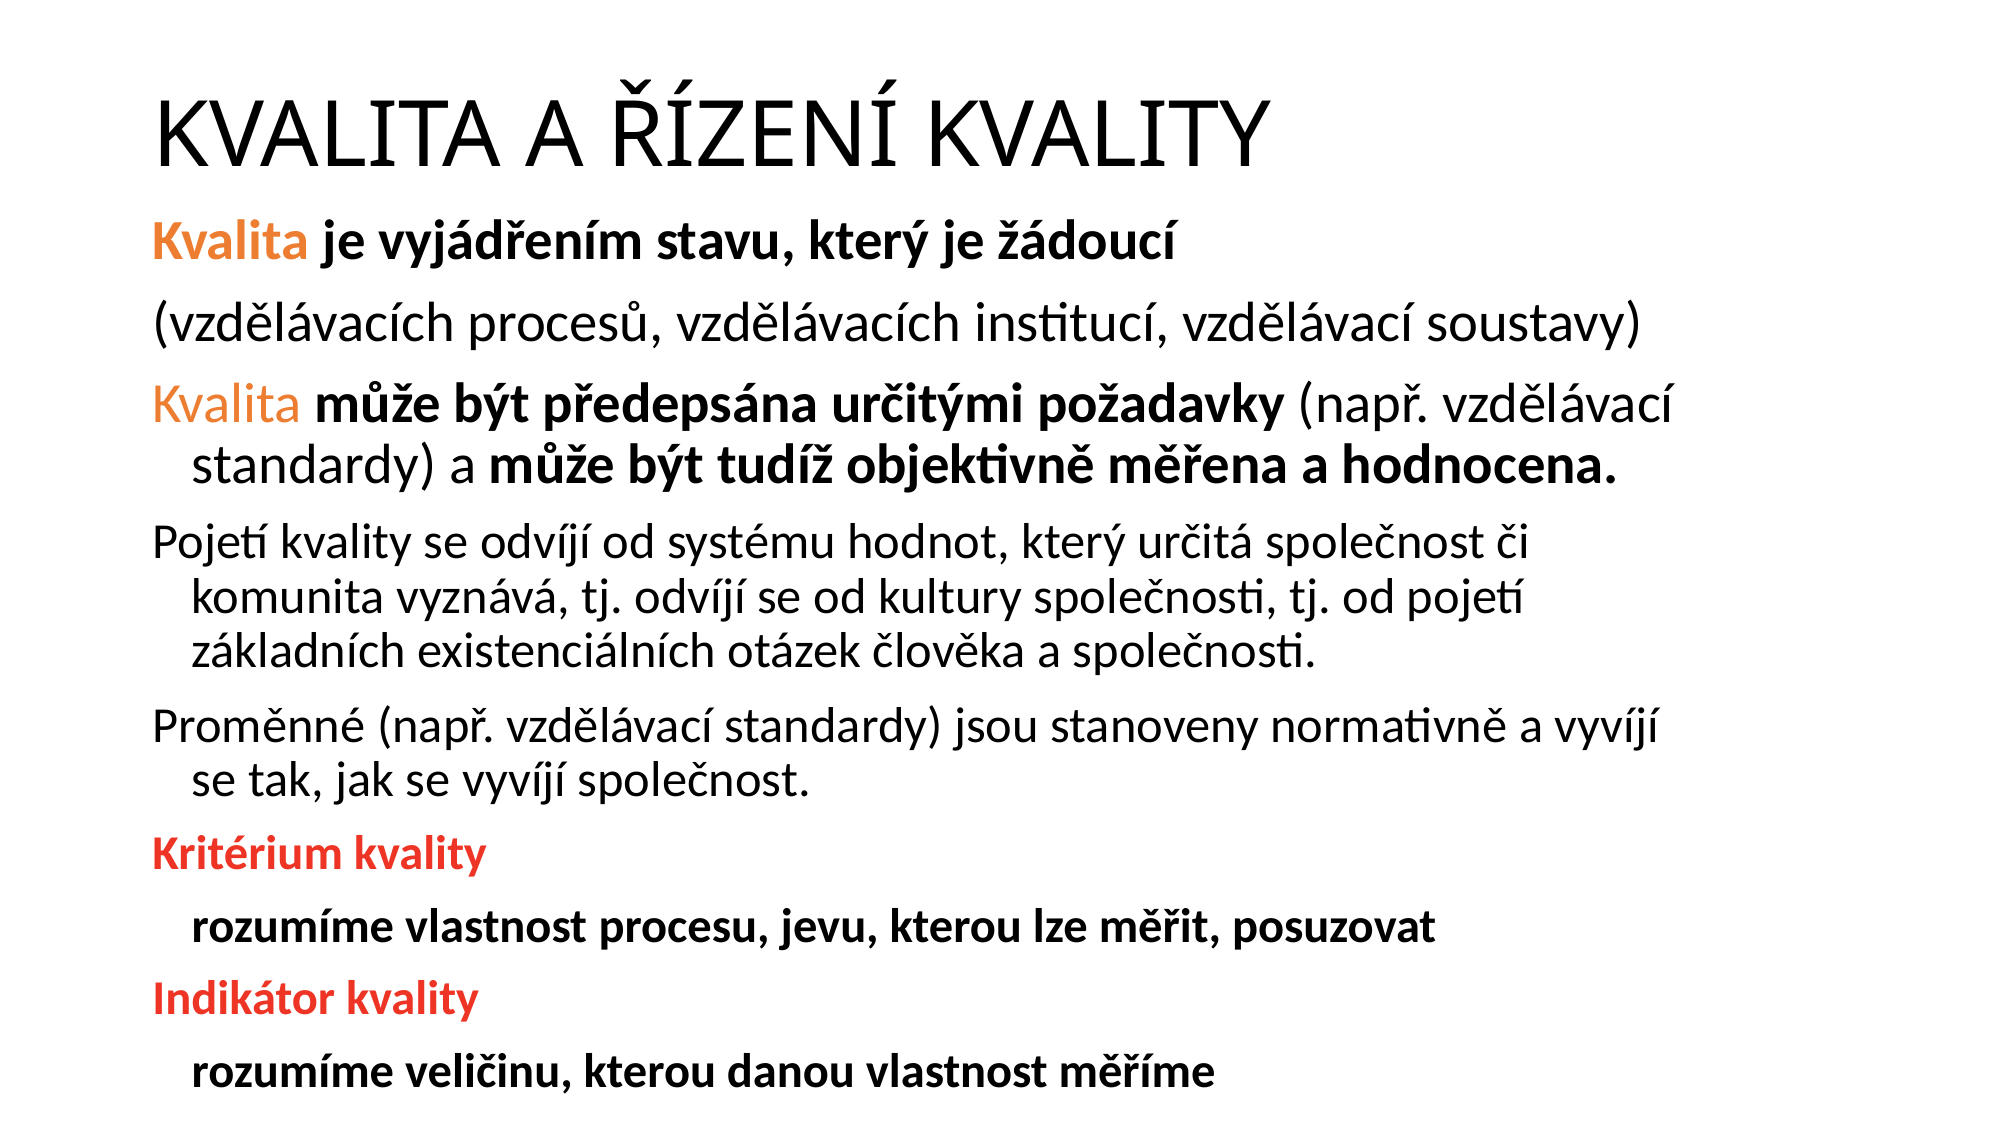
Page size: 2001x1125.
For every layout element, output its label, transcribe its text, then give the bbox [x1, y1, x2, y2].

list Kvalita je vyjádřením stavu, který je žádoucí (vzdělávacích procesů, vzdělávacích institucí, vzdělávací soustavy) Kvalita může být předepsána určitými požadavky (např. vzdělávací standardy) a může být tudíž objektivně měřena a hodnocena. Pojetí kvality se odvíjí od systému hodnot, který určitá společnost či komunita vyznává, tj. odvíjí se od kultury společnosti, tj. od pojetí základních existenciálních otázek člověka a společnosti. Proměnné (např. vzdělávací standardy) jsou stanoveny normativně a vyvíjí se tak, jak se vyvíjí společnost. Kritérium kvality rozumíme vlastnost procesu, jevu, kterou lze měřit, posuzovat Indikátor kvality rozumíme veličinu, kterou danou vlastnost měříme [137, 246, 1702, 1125]
title KVALITA A ŘÍZENÍ KVALITY [137, 27, 1863, 246]
